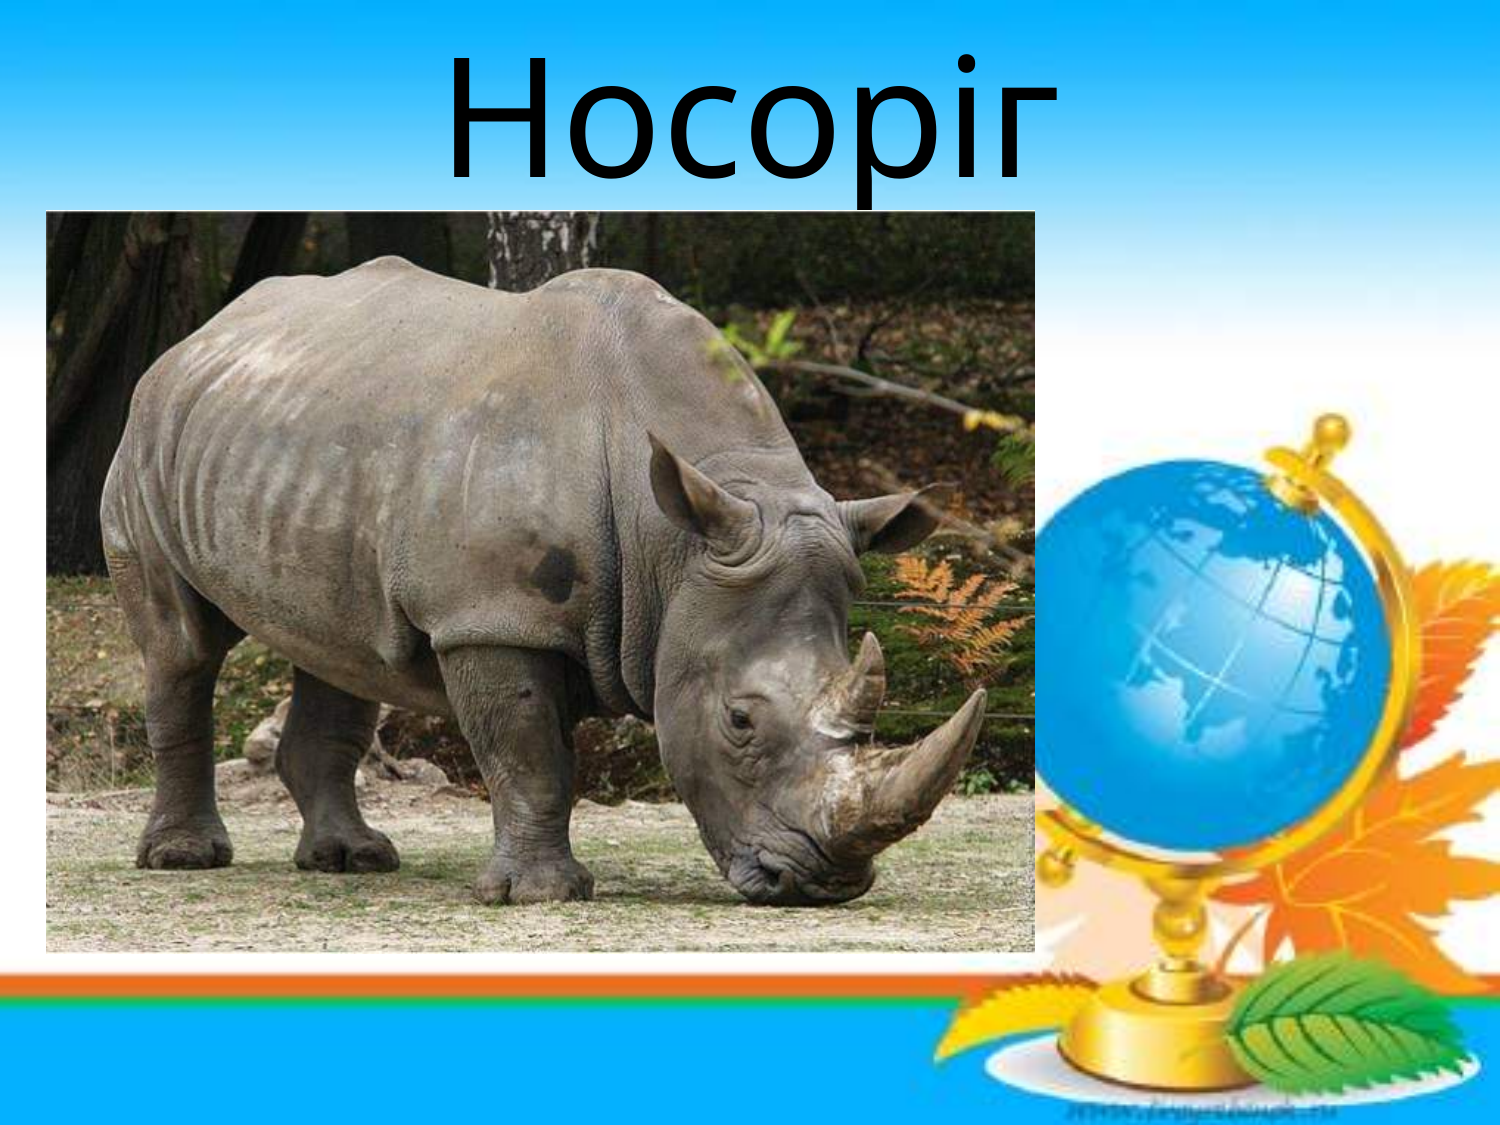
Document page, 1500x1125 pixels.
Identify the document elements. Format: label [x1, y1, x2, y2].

picture [0, 36, 1500, 1122]
picture [1450, 1099, 1460, 1105]
list [46, 210, 1035, 954]
